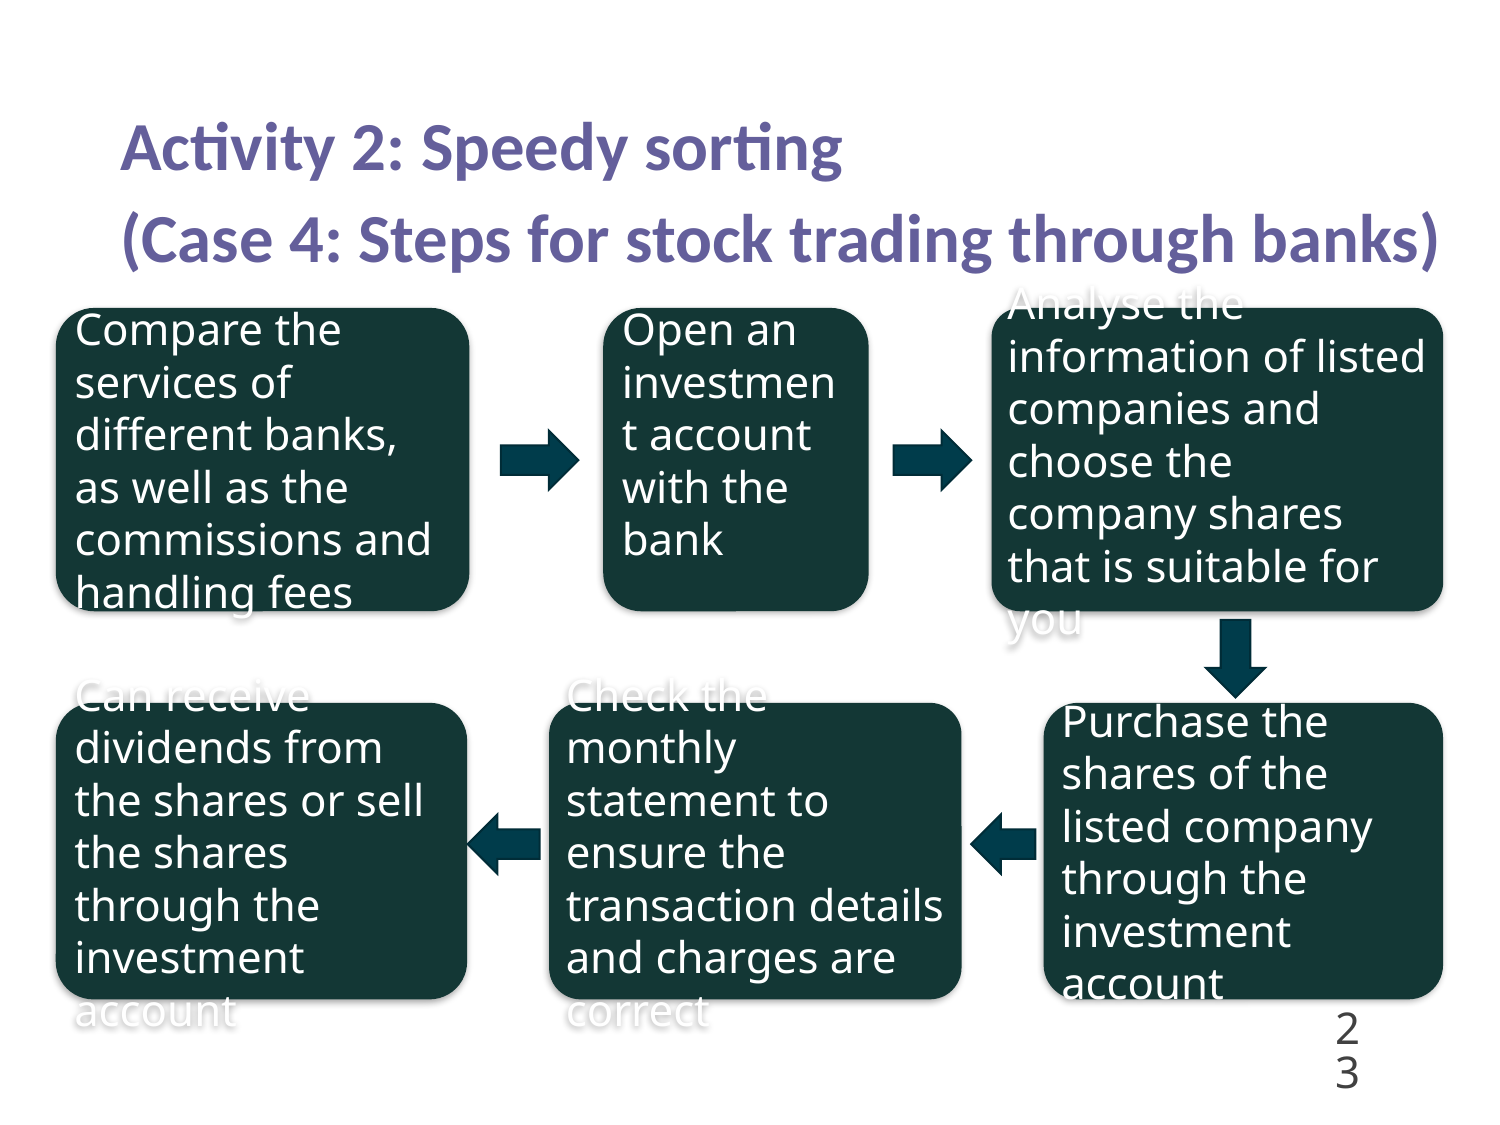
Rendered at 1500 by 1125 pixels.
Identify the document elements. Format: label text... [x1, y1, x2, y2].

text_box [971, 814, 1036, 874]
text_box [467, 814, 540, 874]
text_box [893, 430, 972, 490]
text_box Purchase the shares of the listed company through the investment account [1043, 702, 1444, 1000]
text_box Can receive dividends from the shares or sell the shares through the investment account [55, 702, 468, 1000]
text_box Check the monthly statement to ensure the transaction details and charges are correct [549, 702, 962, 1000]
text_box [1205, 619, 1266, 698]
text_box [500, 430, 579, 490]
text_box Open an investment account with the bank [603, 307, 869, 612]
text_box Compare the services of different banks, as well as the commissions and handling fees [55, 307, 470, 612]
list Activity 2: Speedy sorting (Case 4: Steps for stock trading through banks) [119, 113, 1452, 279]
text_box Analyse the information of listed companies and choose the company shares that is suitable for you [991, 307, 1444, 612]
slide_number 23 [1334, 1008, 1381, 1062]
